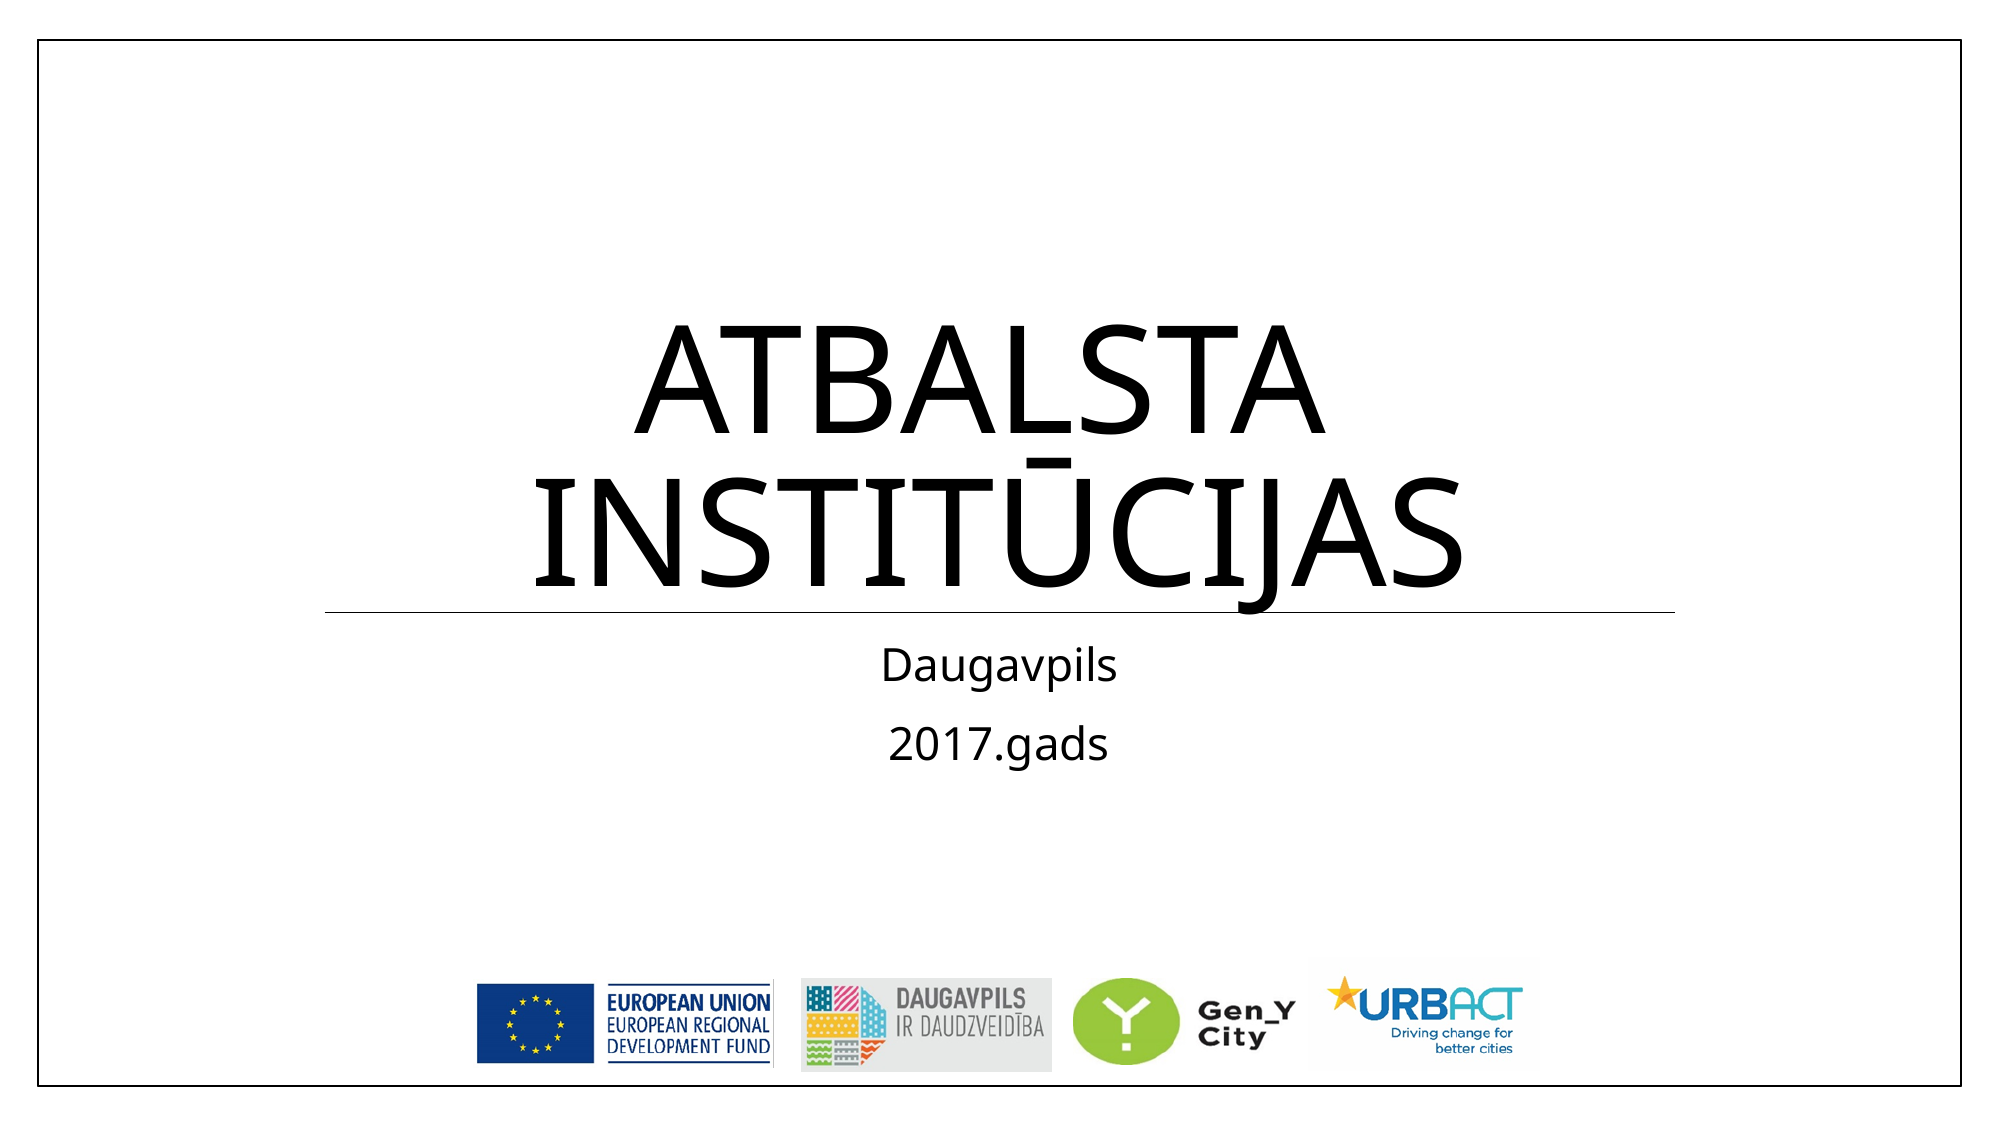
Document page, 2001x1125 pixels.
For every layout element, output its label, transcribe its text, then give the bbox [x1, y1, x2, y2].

subtitle Daugavpils 2017.gads [280, 634, 1719, 863]
title Atbalsta institūcijas [182, 144, 1818, 625]
picture [473, 957, 1540, 1073]
